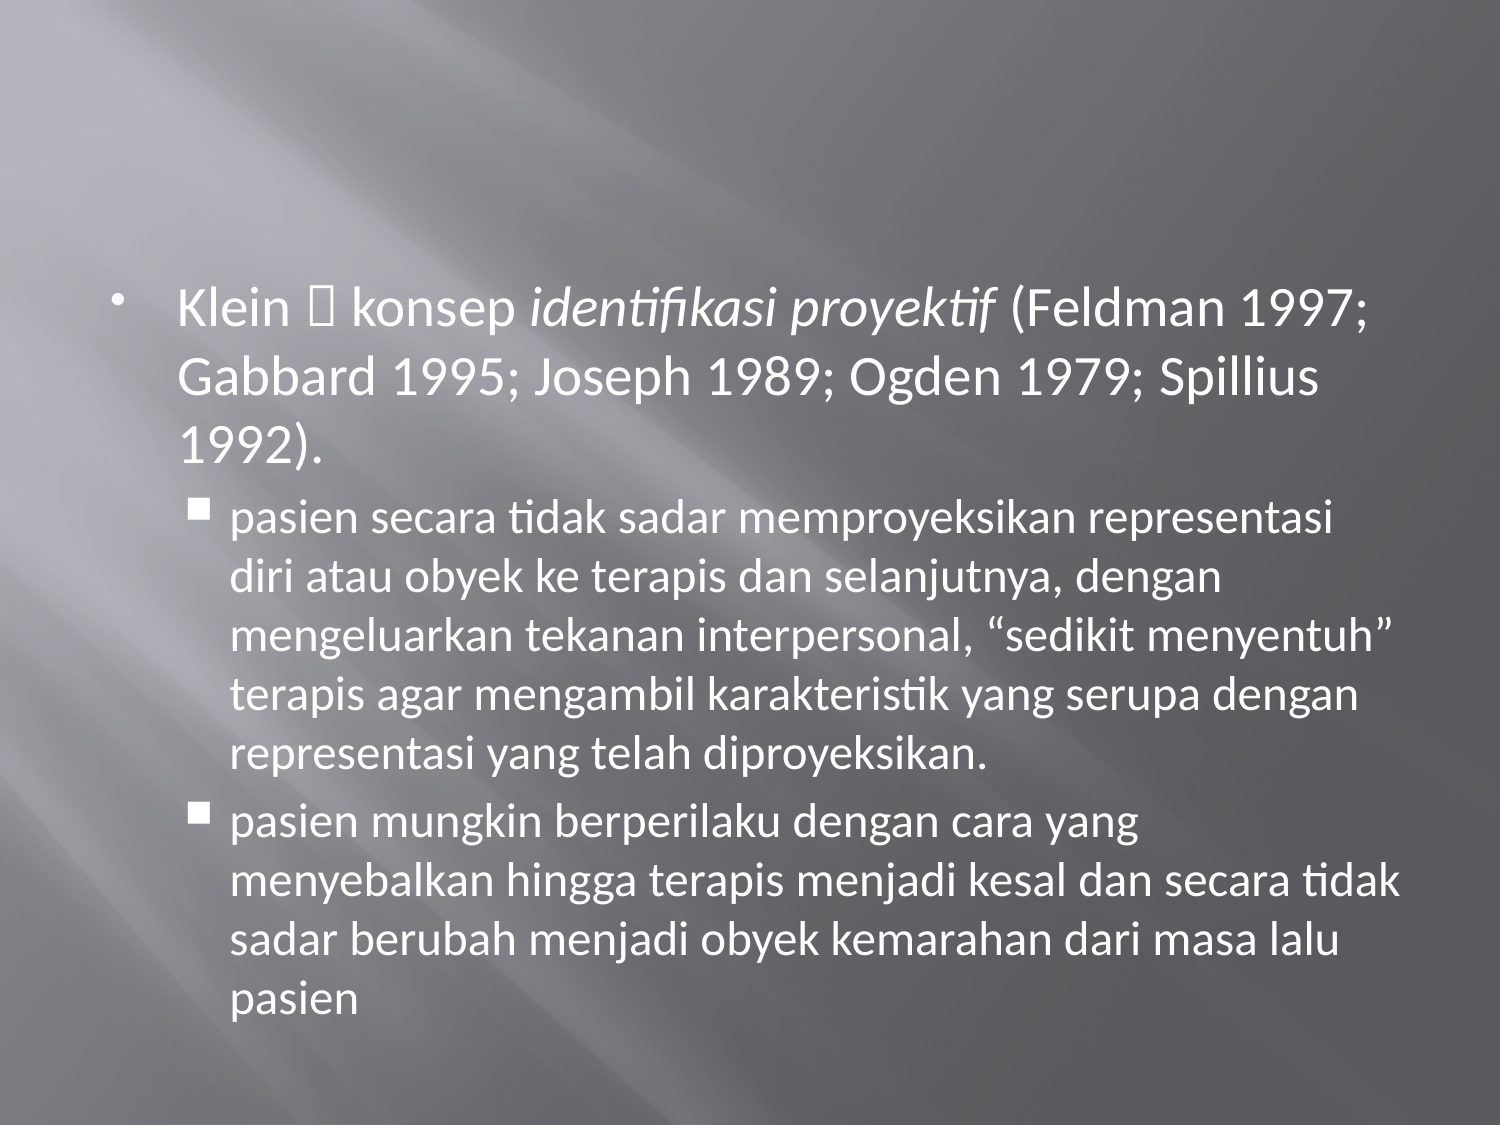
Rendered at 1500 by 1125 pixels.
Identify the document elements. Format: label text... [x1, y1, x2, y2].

list Klein  konsep identifikasi proyektif (Feldman 1997; Gabbard 1995; Joseph 1989; Ogden 1979; Spillius 1992). pasien secara tidak sadar memproyeksikan representasi diri atau obyek ke terapis dan selanjutnya, dengan mengeluarkan tekanan interpersonal, “sedikit menyentuh” terapis agar mengambil karakteristik yang serupa dengan representasi yang telah diproyeksikan. pasien mungkin berperilaku dengan cara yang menyebalkan hingga terapis menjadi kesal dan secara tidak sadar berubah menjadi obyek kemarahan dari masa lalu pasien [75, 262, 1425, 1035]
